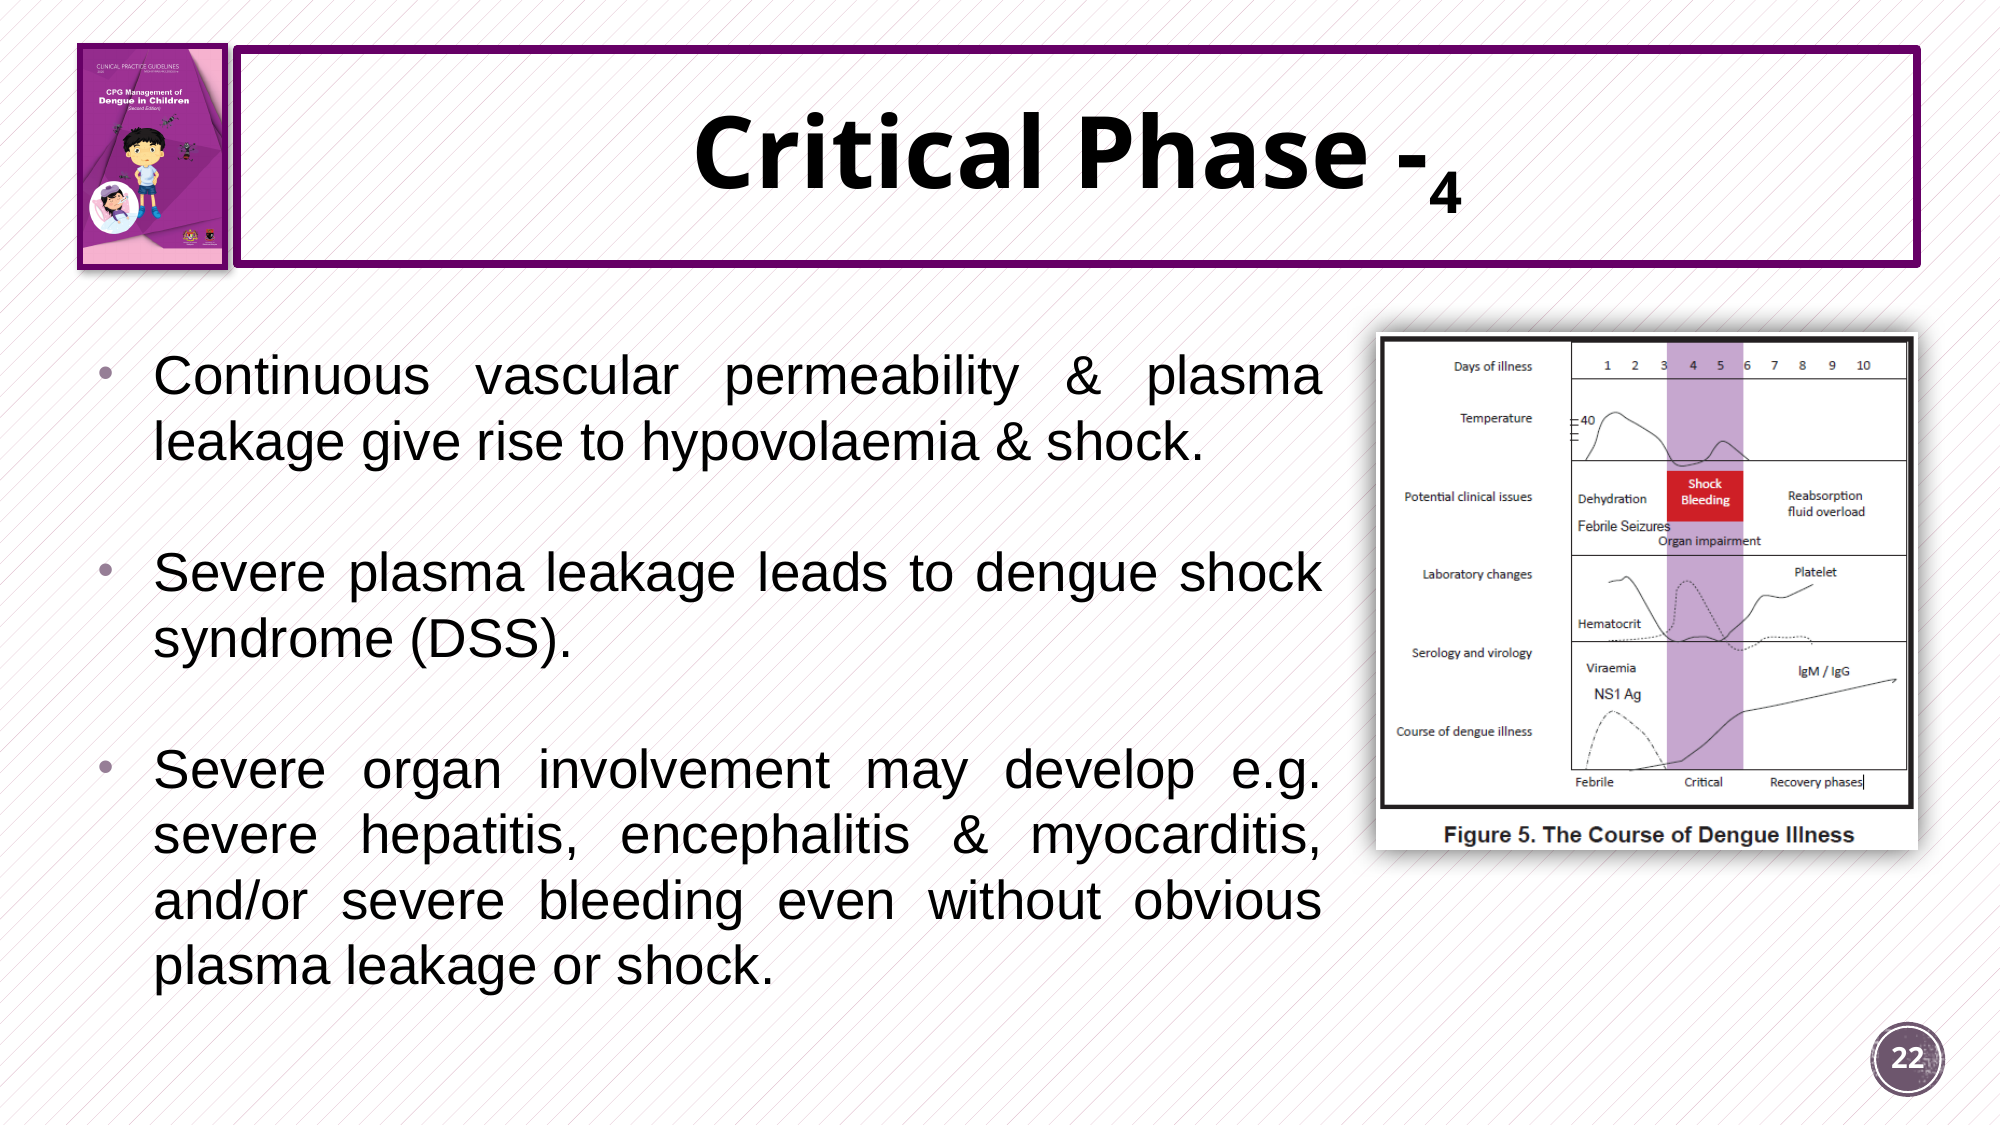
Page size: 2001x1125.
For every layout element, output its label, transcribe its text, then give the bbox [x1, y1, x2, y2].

list Continuous vascular permeability & plasma leakage give rise to hypovolaemia & shock. Severe plasma leakage leads to dengue shock syndrome (DSS). Severe organ involvement may develop e.g. severe hepatitis, encephalitis & myocarditis, and/or severe bleeding even without obvious plasma leakage or shock. [82, 332, 1340, 1010]
slide_number 22 [1855, 1028, 1961, 1089]
picture [1376, 332, 1918, 850]
text_box Critical Phase -4 [237, 49, 1918, 264]
picture [83, 49, 222, 264]
